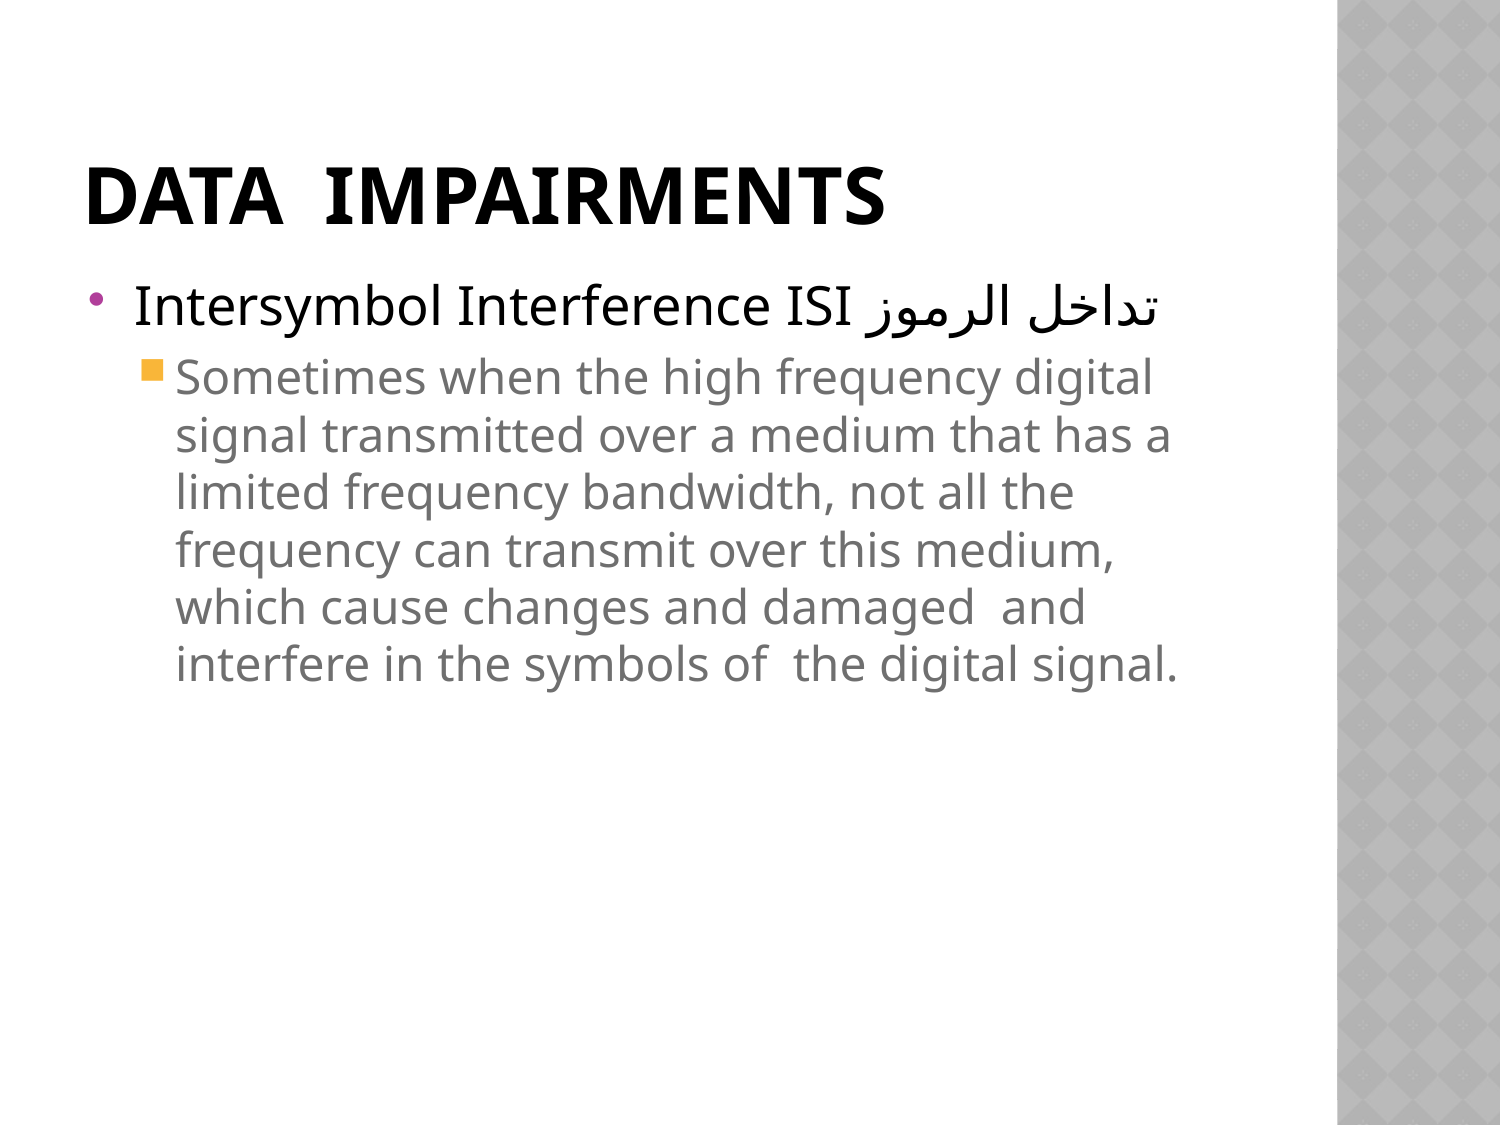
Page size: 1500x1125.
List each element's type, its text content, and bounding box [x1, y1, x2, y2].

list Intersymbol Interference ISI تداخل الرموز Sometimes when the high frequency digital signal transmitted over a medium that has a limited frequency bandwidth, not all the frequency can transmit over this medium, which cause changes and damaged and interfere in the symbols of the digital signal. [75, 264, 1263, 1059]
title Data impairments [75, 52, 1263, 240]
